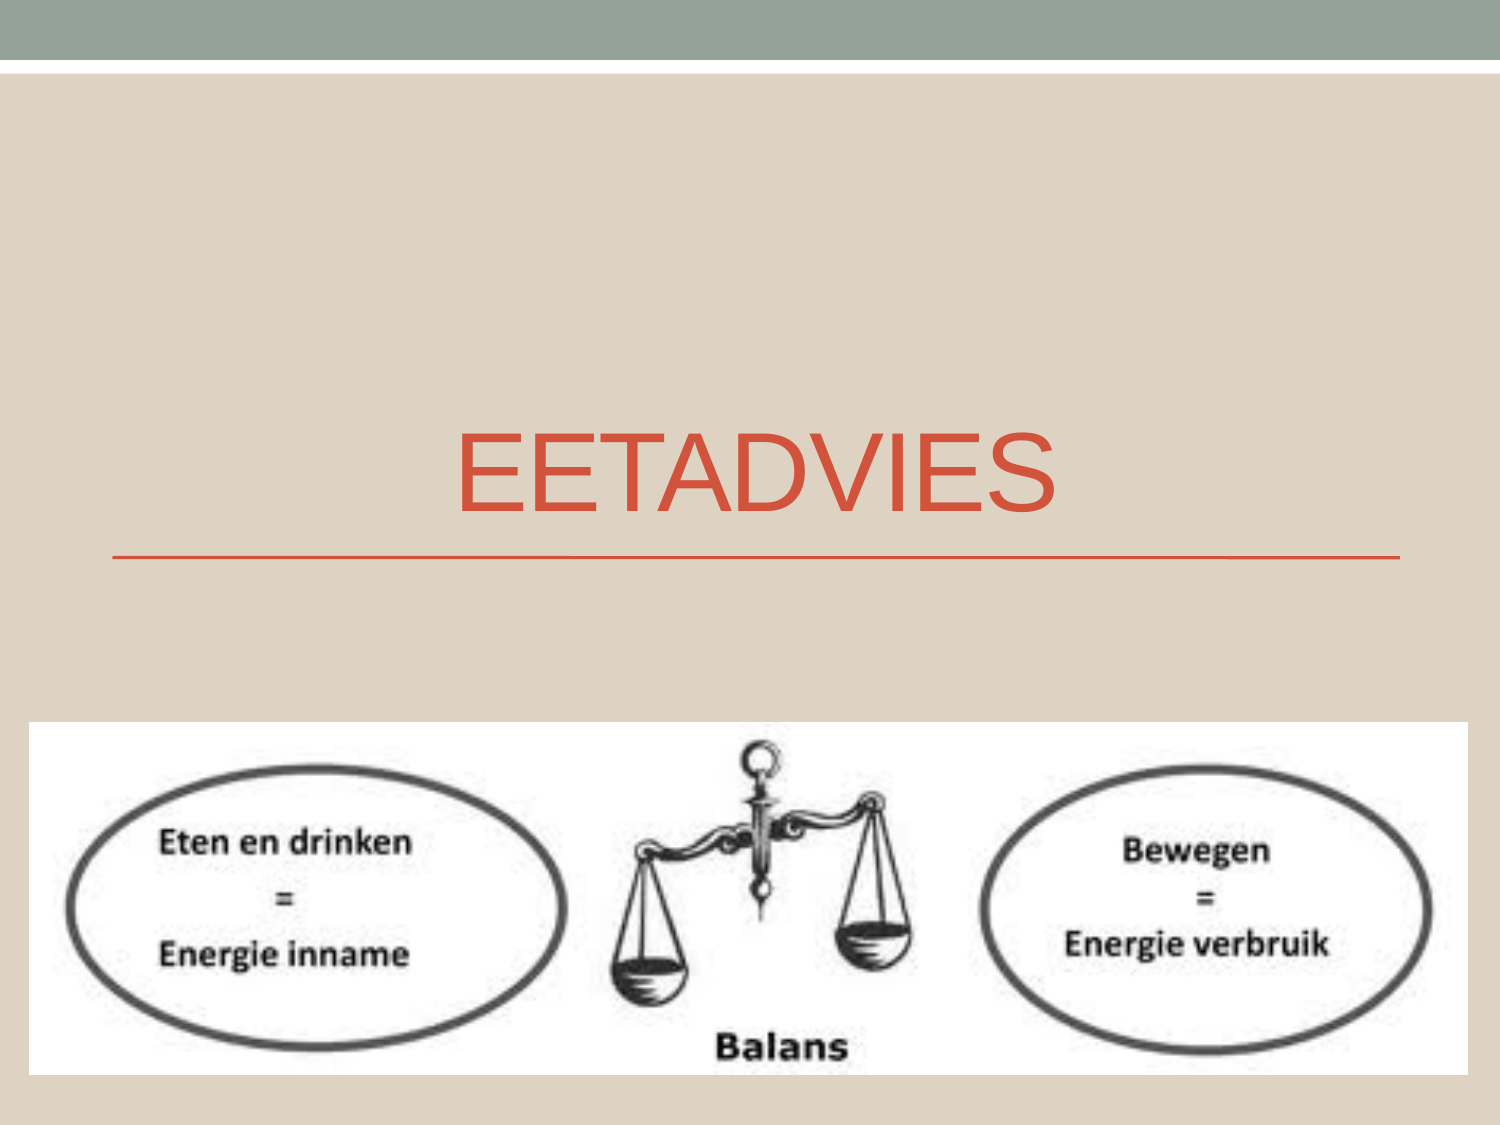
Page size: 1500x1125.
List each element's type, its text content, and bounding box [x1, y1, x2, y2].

picture [29, 722, 1469, 1076]
title Eetadvies [112, 224, 1400, 542]
